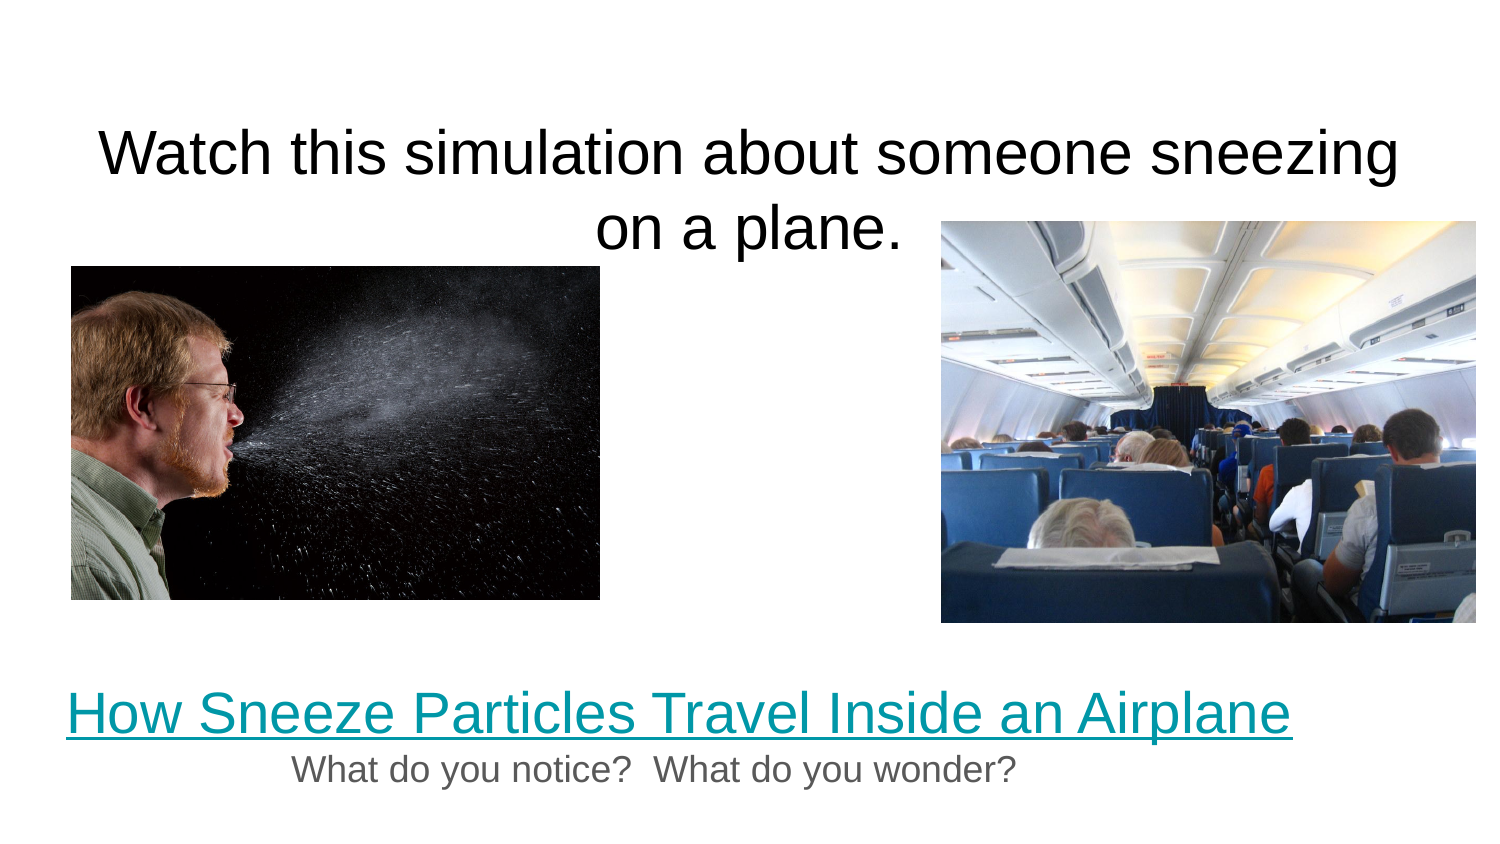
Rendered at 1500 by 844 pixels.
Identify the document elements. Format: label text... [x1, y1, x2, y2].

picture [71, 266, 600, 600]
subtitle How Sneeze Particles Travel Inside an Airplane What do you notice? What do you wonder? [51, 660, 1449, 802]
picture [941, 221, 1477, 623]
title Watch this simulation about someone sneezing on a plane. [51, 122, 1449, 278]
